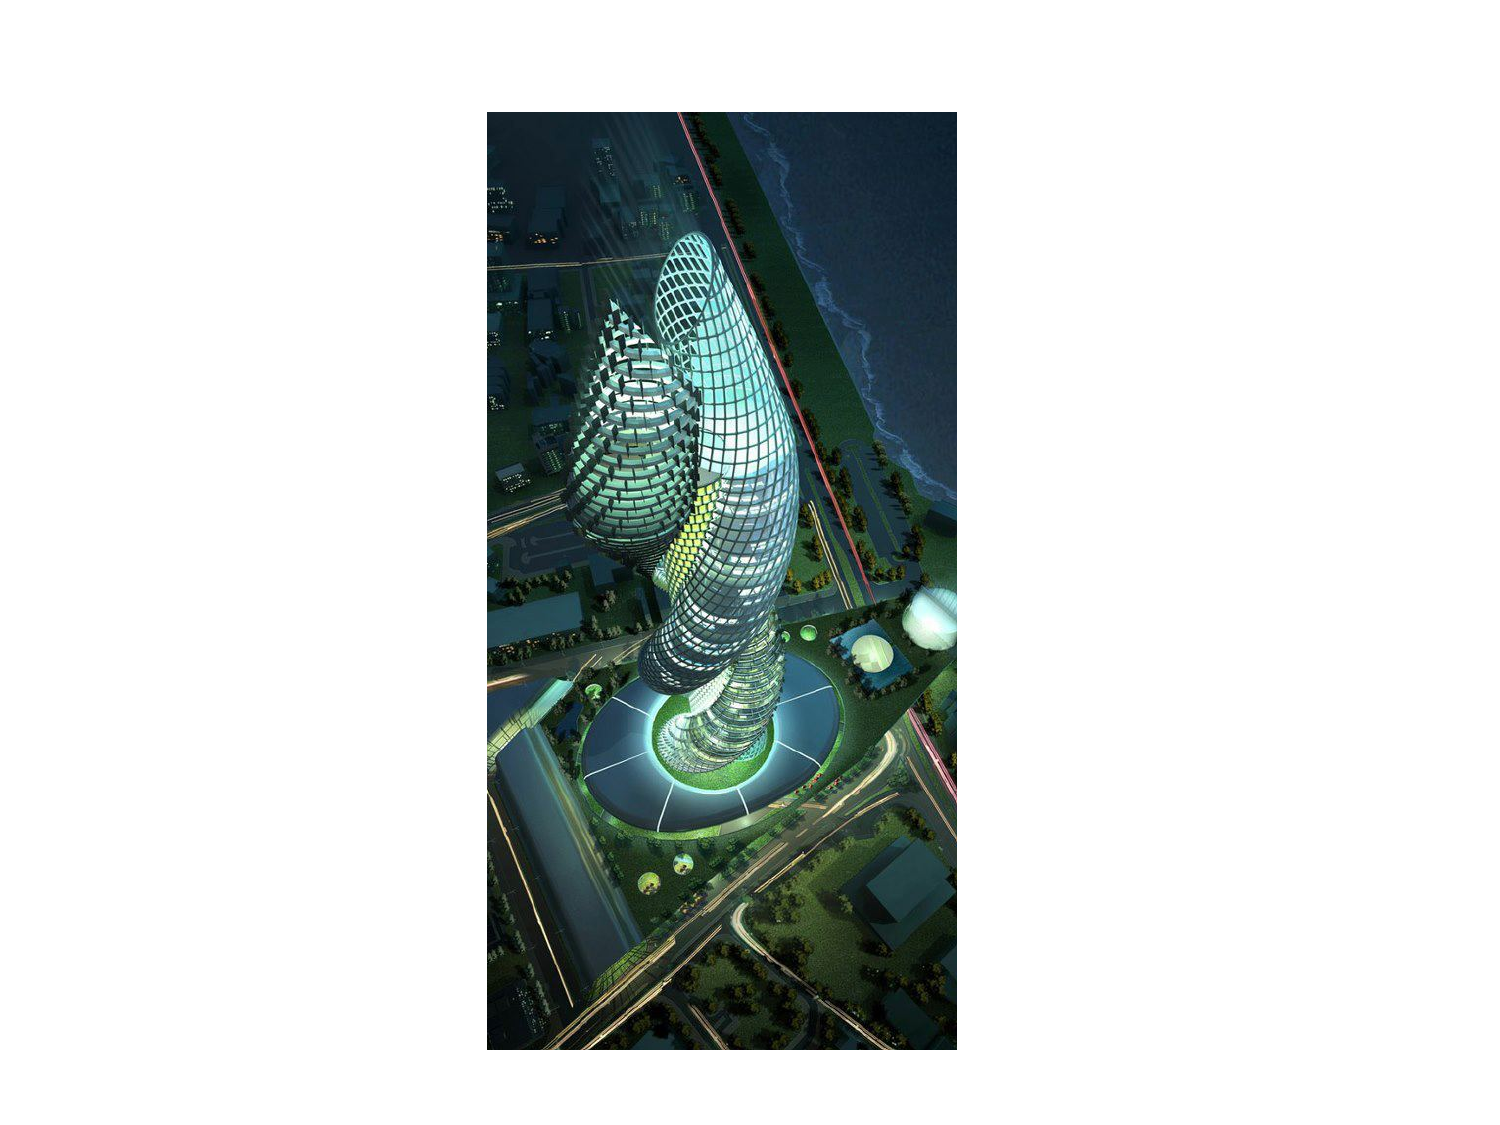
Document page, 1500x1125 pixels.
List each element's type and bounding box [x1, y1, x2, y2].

picture [487, 112, 957, 1051]
